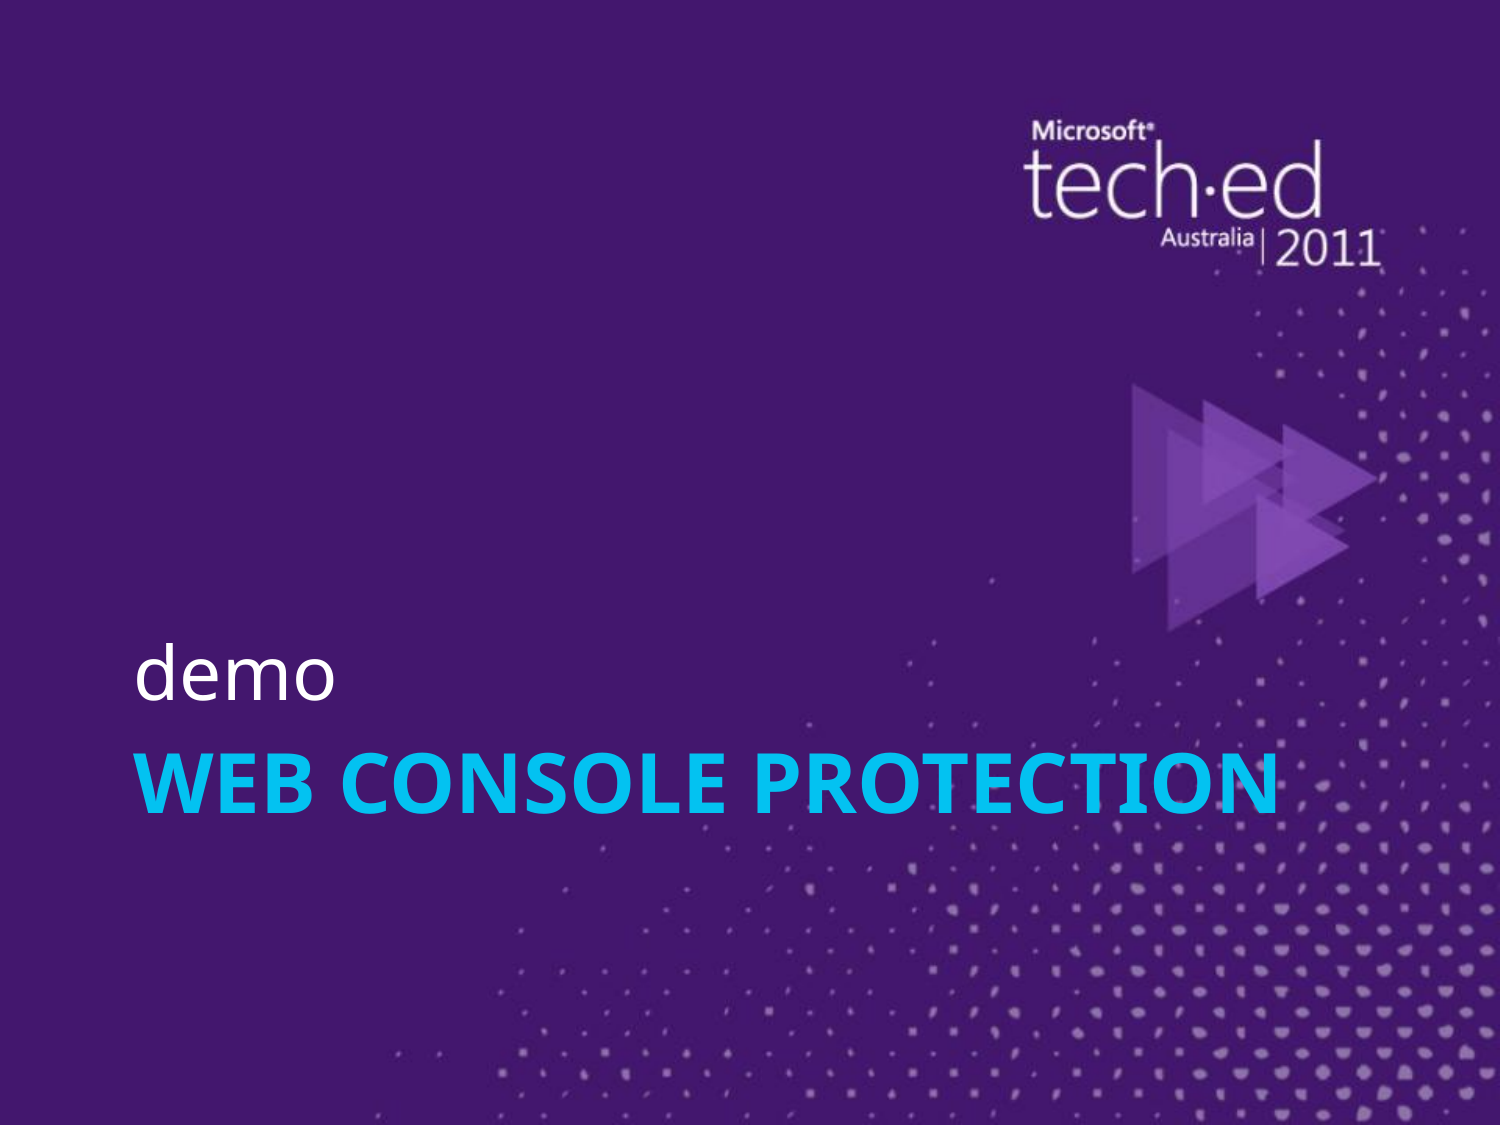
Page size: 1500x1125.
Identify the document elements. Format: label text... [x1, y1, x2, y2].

title Web Console Protection [118, 723, 1394, 947]
picture [0, 0, 1500, 1125]
list demo [118, 476, 1394, 723]
